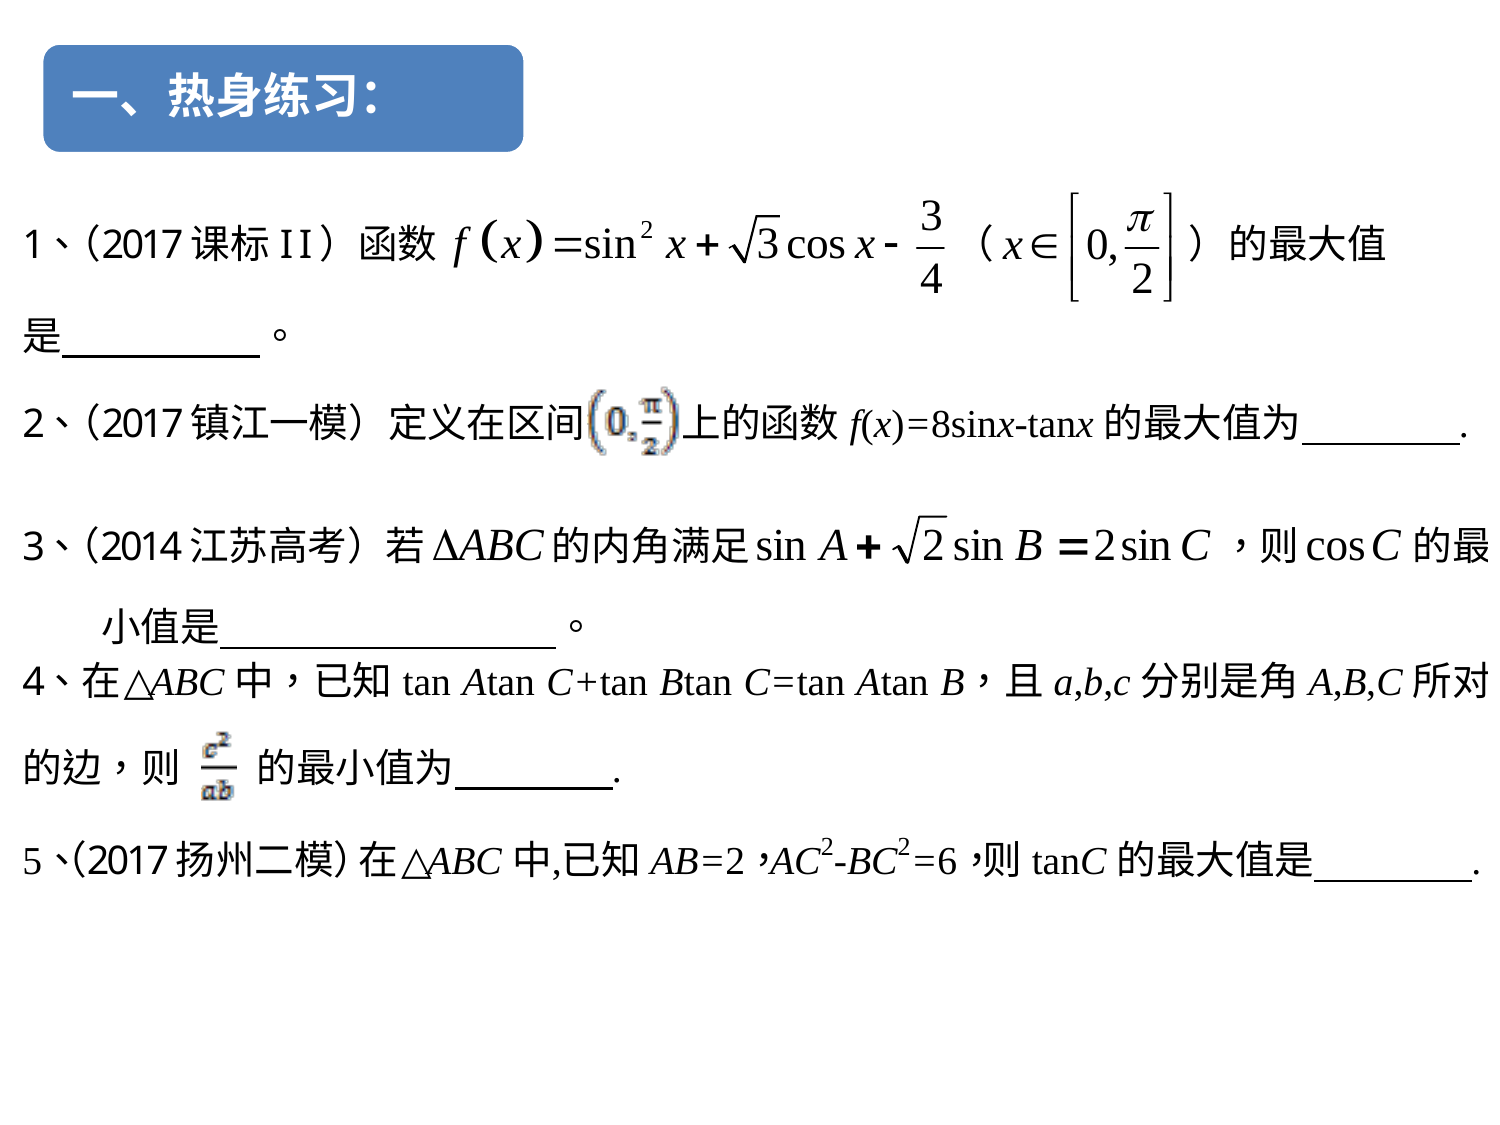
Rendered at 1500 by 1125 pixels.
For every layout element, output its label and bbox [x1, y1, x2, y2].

text_box [21, 184, 1489, 953]
text_box [41, 42, 526, 155]
